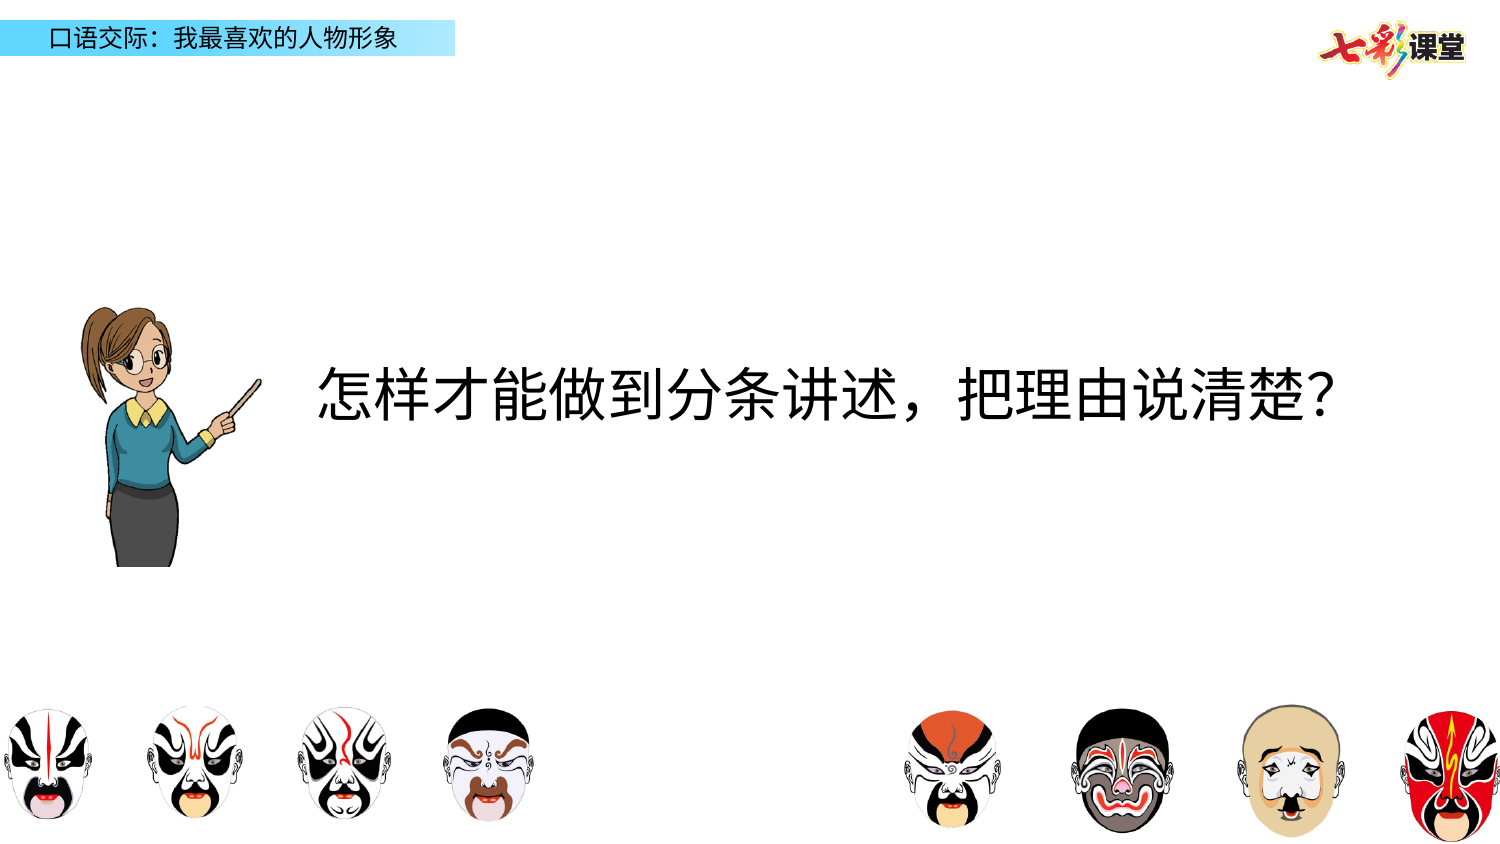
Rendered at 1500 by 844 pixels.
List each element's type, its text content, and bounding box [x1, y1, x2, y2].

picture [1316, 20, 1468, 80]
picture [0, 706, 537, 834]
text_box 怎样才能做到分条讲述，把理由说清楚？ [301, 350, 1365, 436]
picture [904, 698, 1500, 842]
picture [79, 306, 262, 567]
